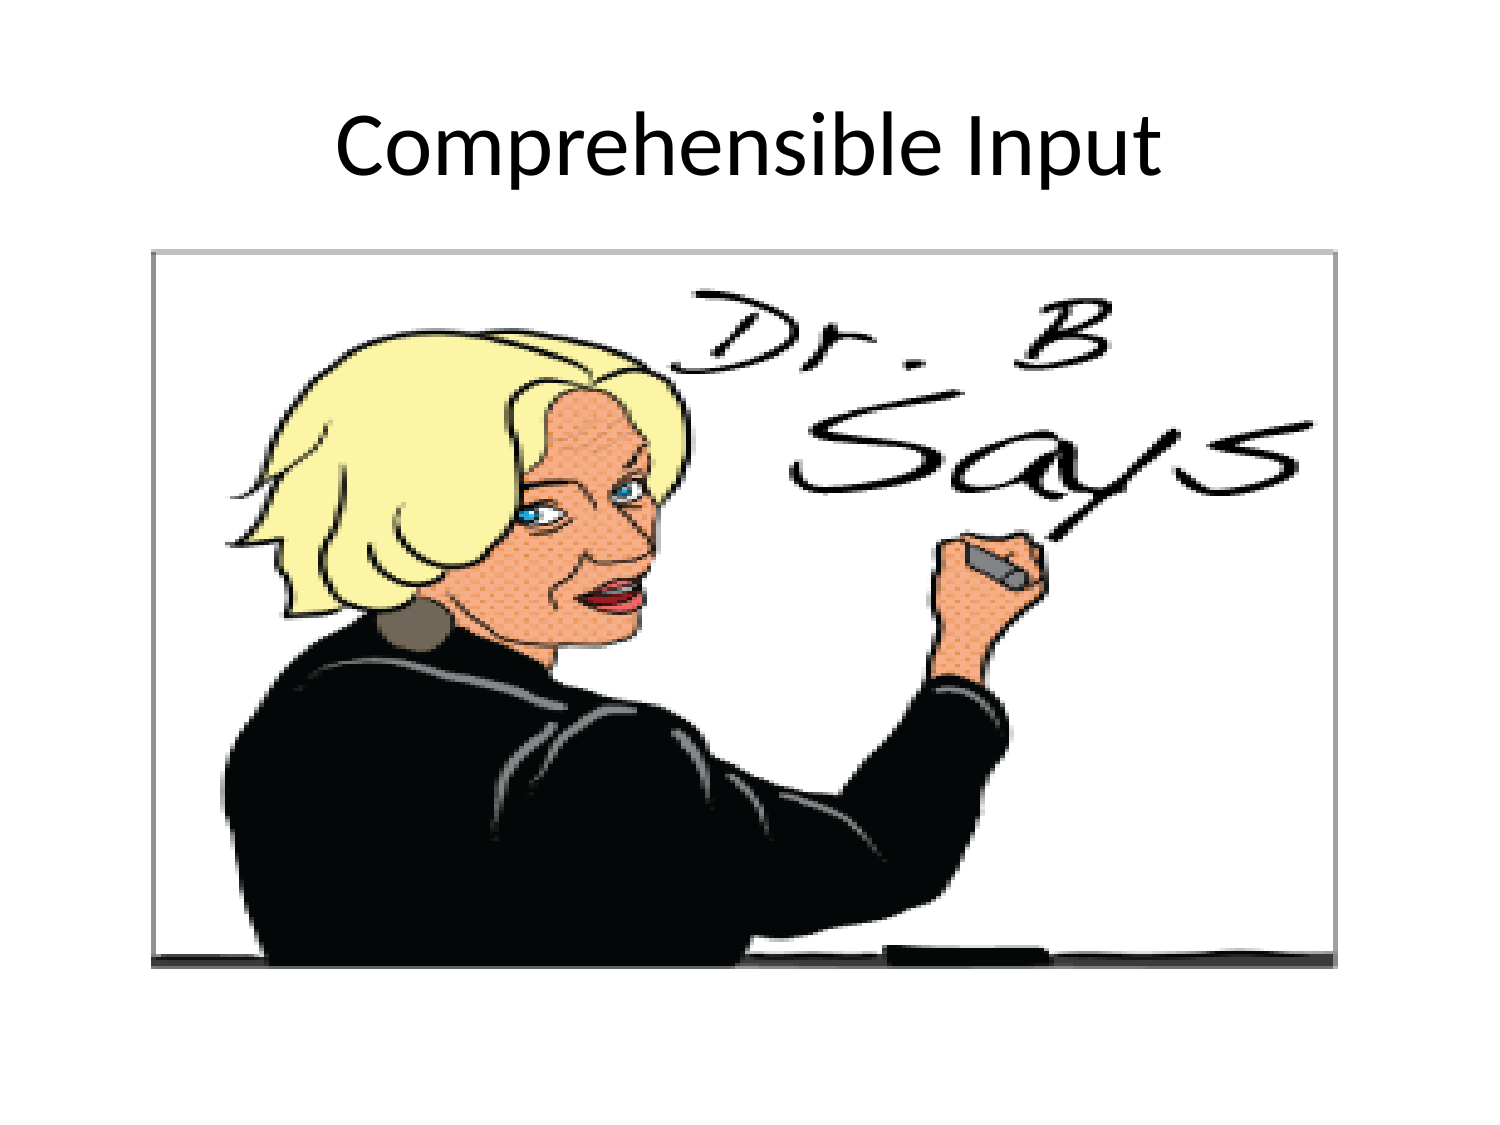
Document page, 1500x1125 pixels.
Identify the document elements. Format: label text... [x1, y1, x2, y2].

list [137, 237, 1363, 1001]
title Comprehensible Input [75, 45, 1425, 233]
